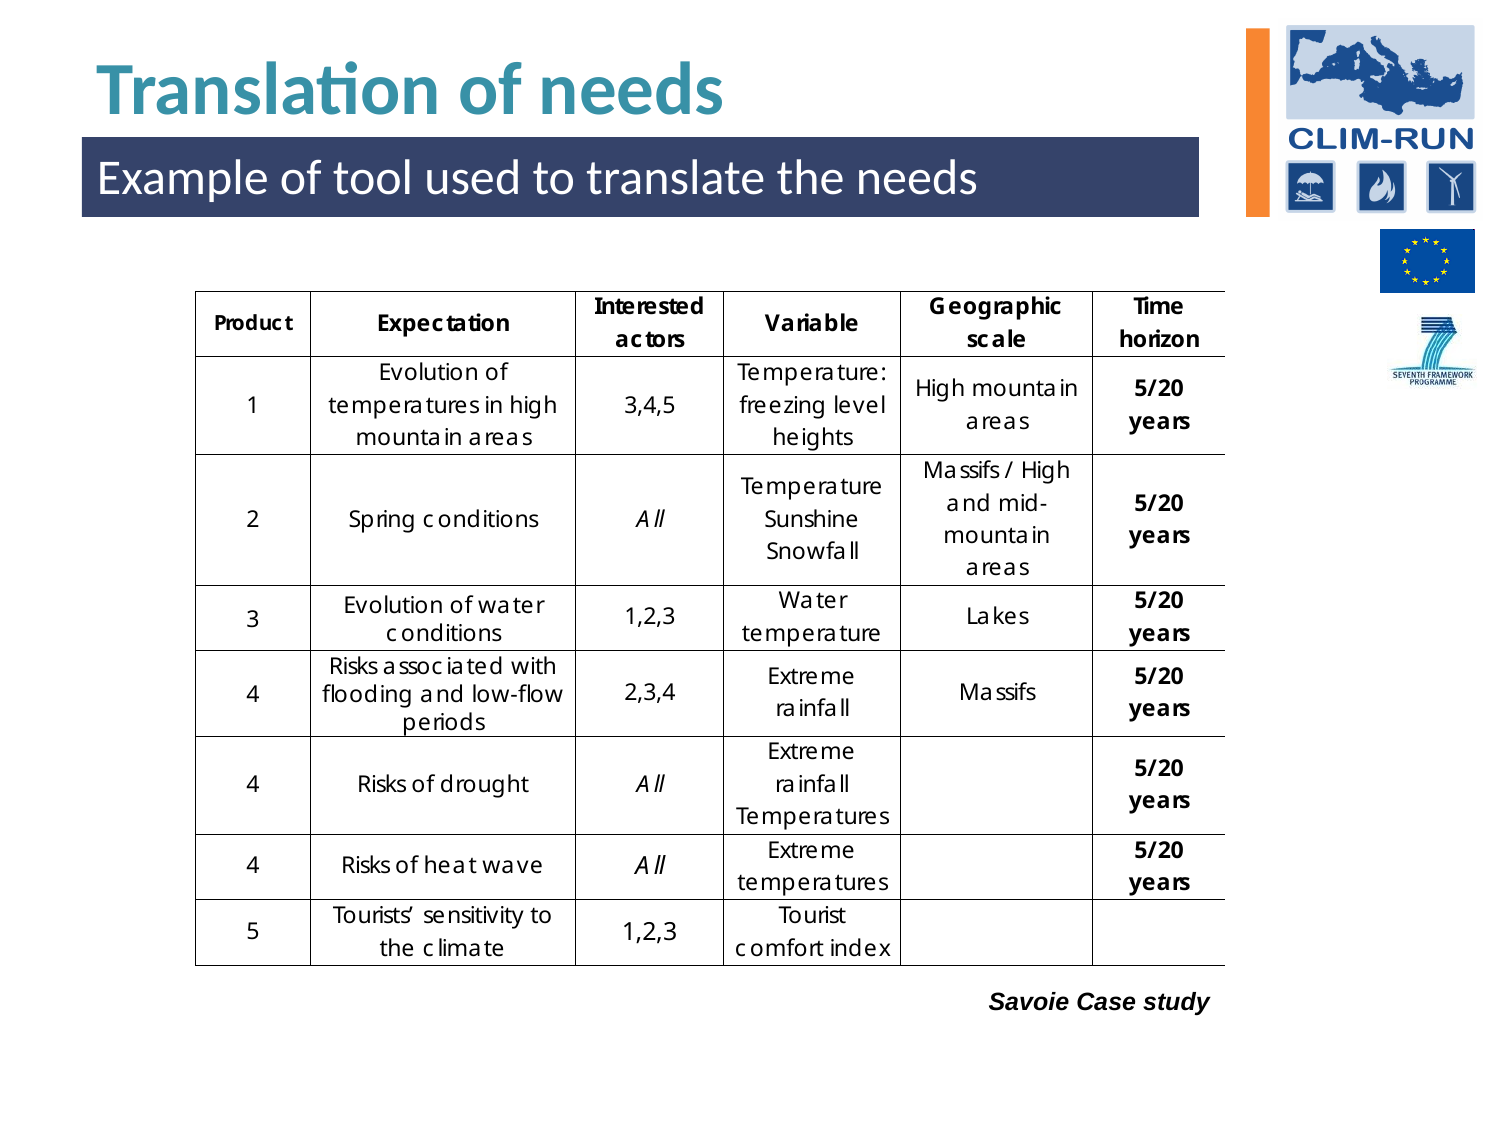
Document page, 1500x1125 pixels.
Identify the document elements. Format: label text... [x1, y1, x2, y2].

text_box Savoie Case study [702, 1005, 1225, 1023]
picture [1381, 305, 1485, 390]
picture [1278, 18, 1483, 221]
text_box [0, 172, 1322, 916]
list Example of tool used to translate the needs [81, 138, 1200, 172]
picture [194, 290, 1226, 995]
picture [1380, 229, 1475, 293]
title Translation of needs [81, 21, 1200, 138]
